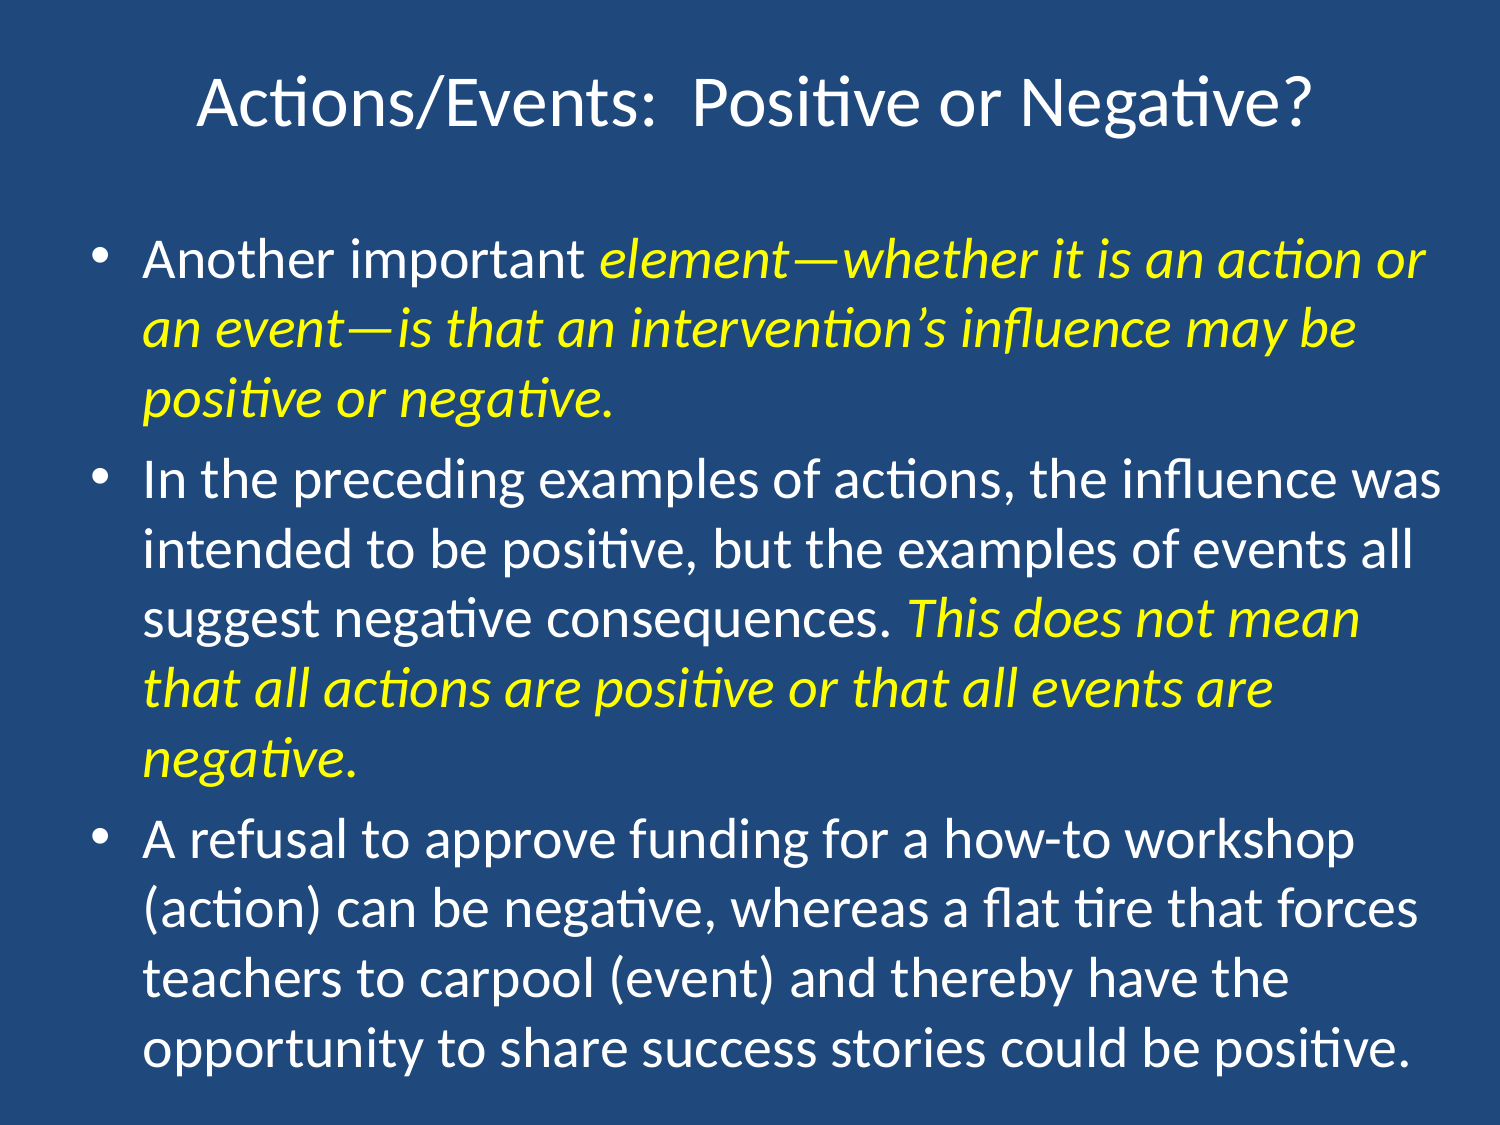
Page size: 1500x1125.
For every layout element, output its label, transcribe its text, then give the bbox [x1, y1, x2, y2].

list Another important element—whether it is an action or an event—is that an intervention’s influence may be positive or negative. In the preceding examples of actions, the influence was intended to be positive, but the examples of events all suggest negative consequences. This does not mean that all actions are positive or that all events are negative. A refusal to approve funding for a how-to workshop (action) can be negative, whereas a flat tire that forces teachers to carpool (event) and thereby have the opportunity to share success stories could be positive. [75, 212, 1463, 1100]
title Actions/Events: Positive or Negative? [75, 45, 1438, 150]
